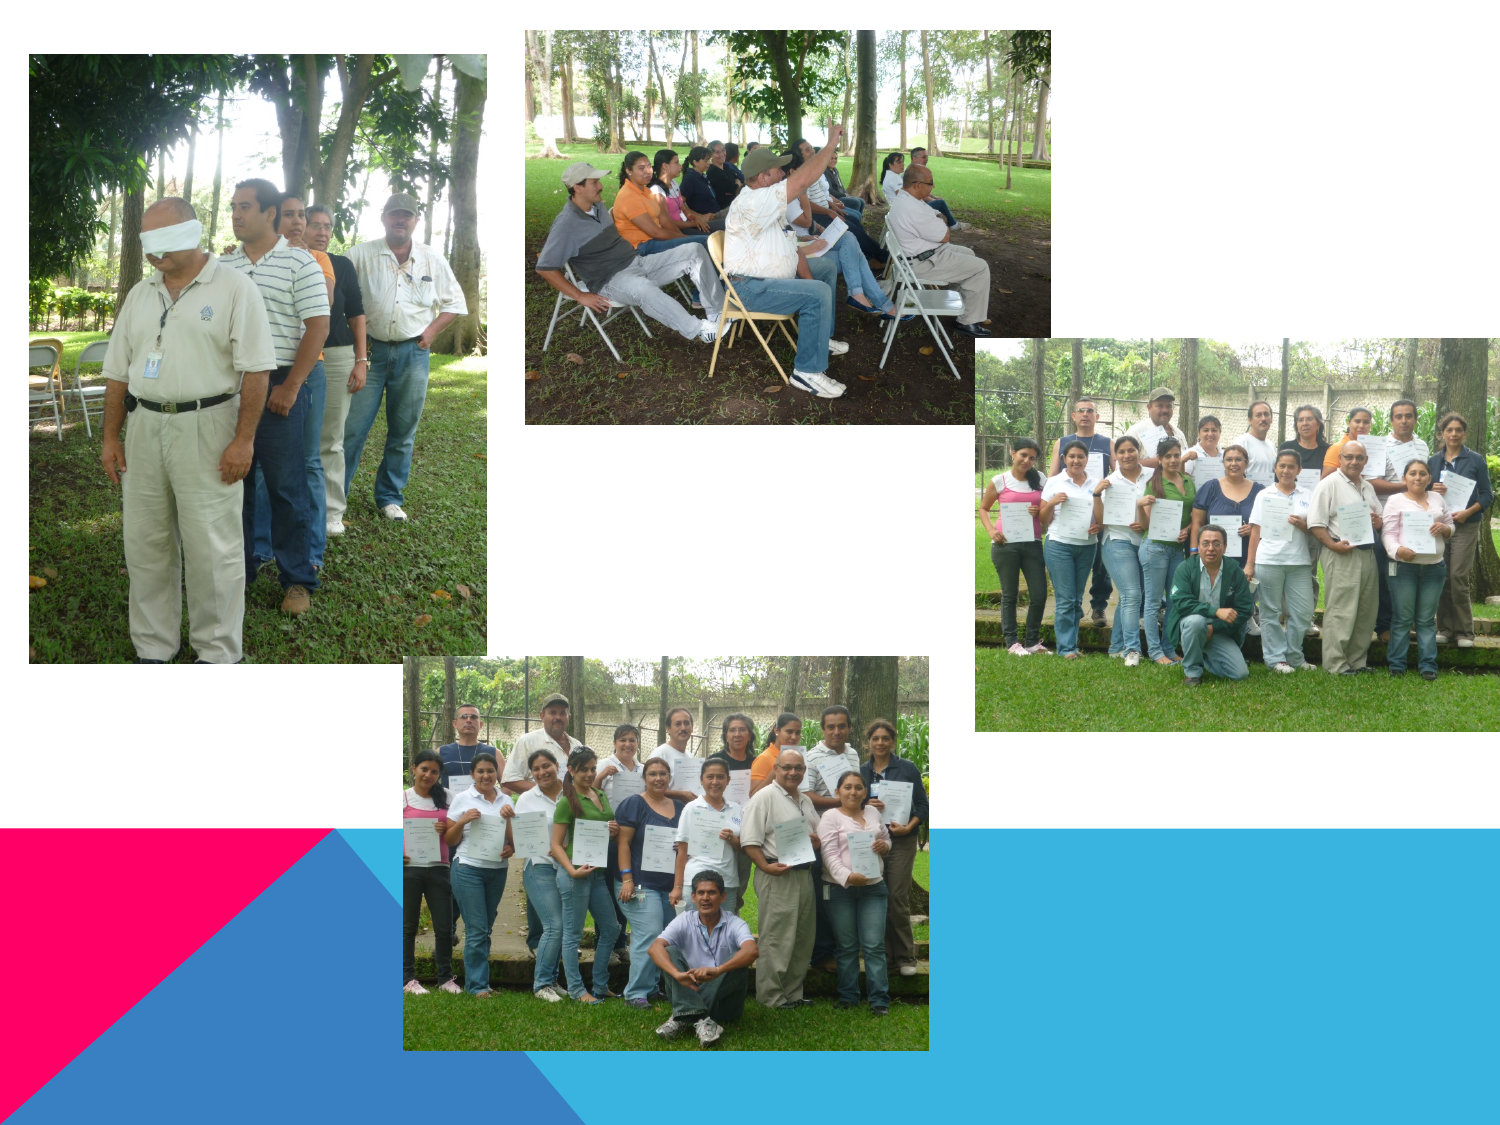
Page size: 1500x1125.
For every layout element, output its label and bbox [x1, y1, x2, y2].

picture [974, 337, 1500, 733]
list [525, 30, 1051, 425]
list [29, 54, 487, 664]
picture [402, 656, 929, 1051]
